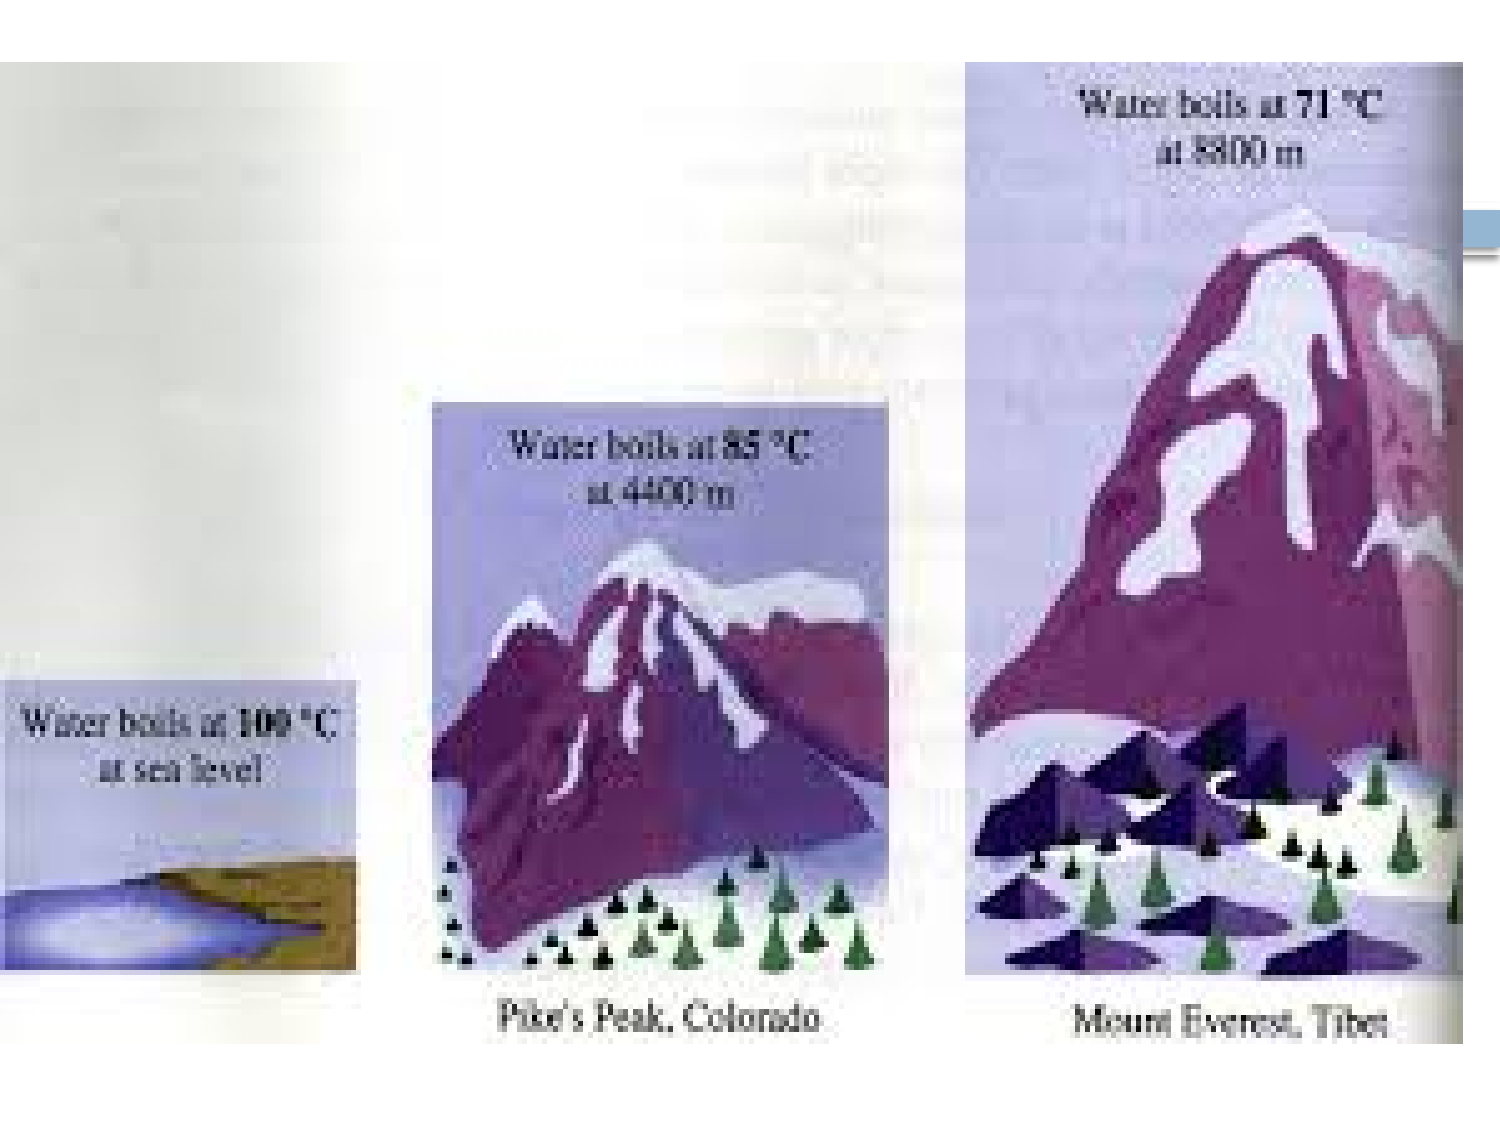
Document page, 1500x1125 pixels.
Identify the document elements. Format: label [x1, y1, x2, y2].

list [0, 62, 1463, 1045]
